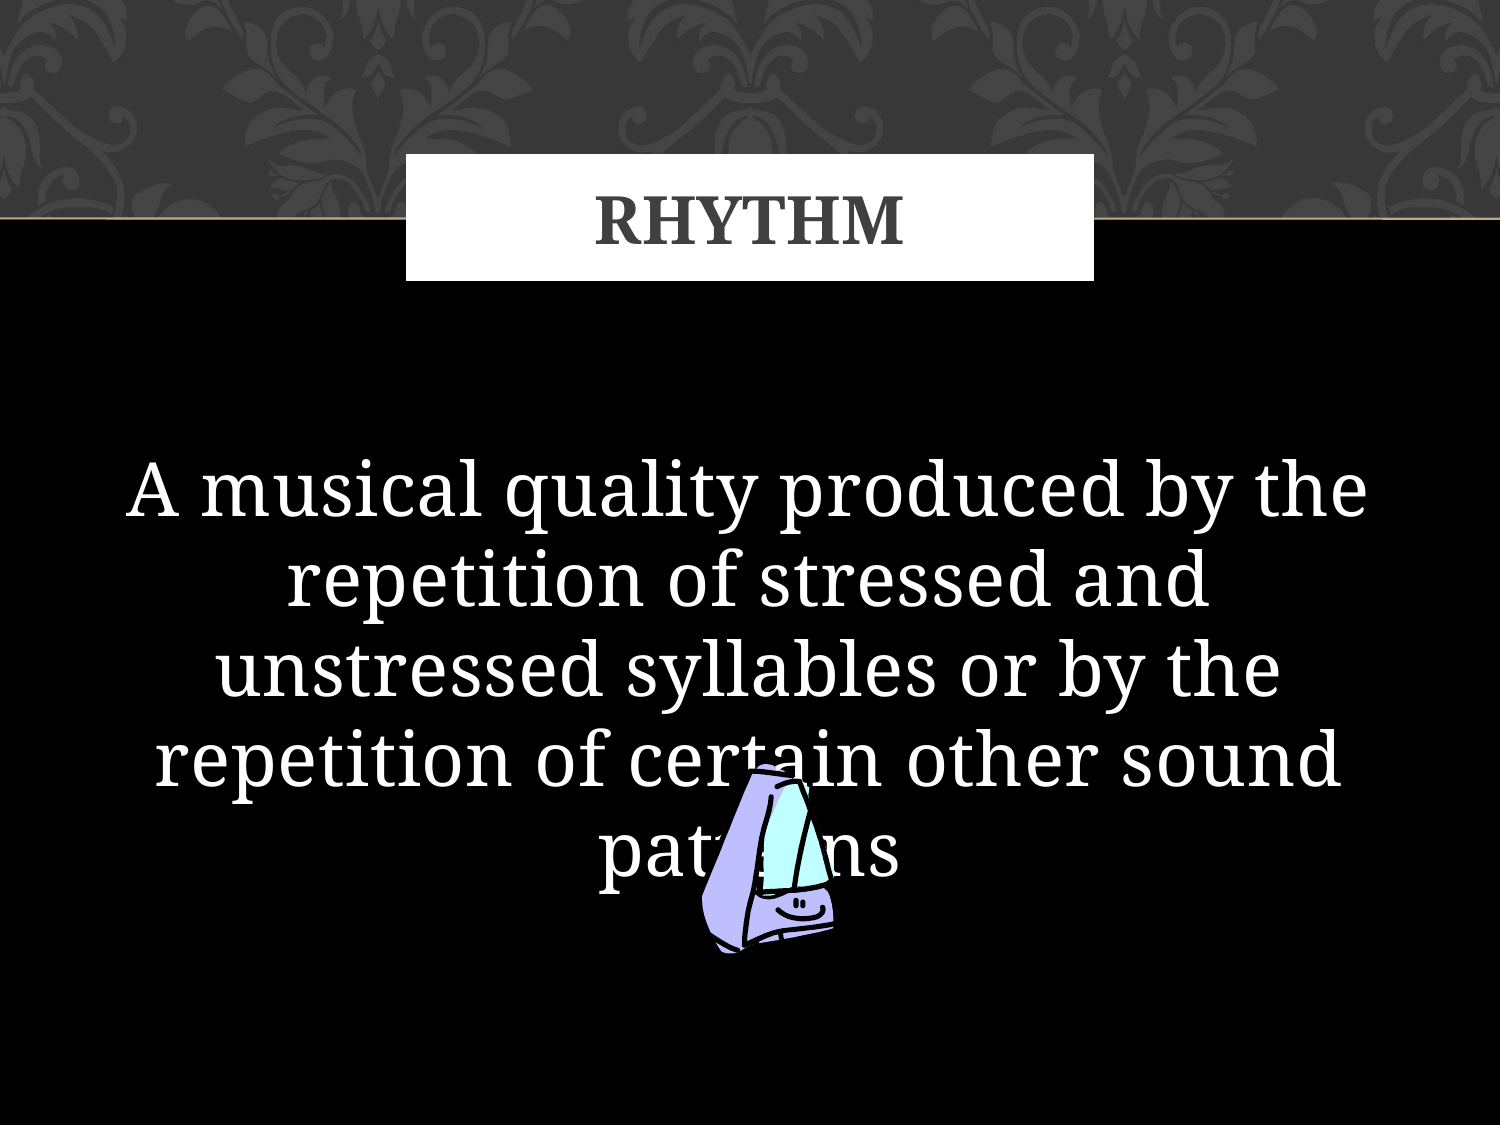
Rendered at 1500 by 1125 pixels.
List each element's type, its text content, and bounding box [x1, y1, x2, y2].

picture [687, 762, 849, 988]
list A musical quality produced by the repetition of stressed and unstressed syllables or by the repetition of certain other sound patterns [75, 331, 1425, 1007]
title RHYTHM [406, 154, 1094, 281]
